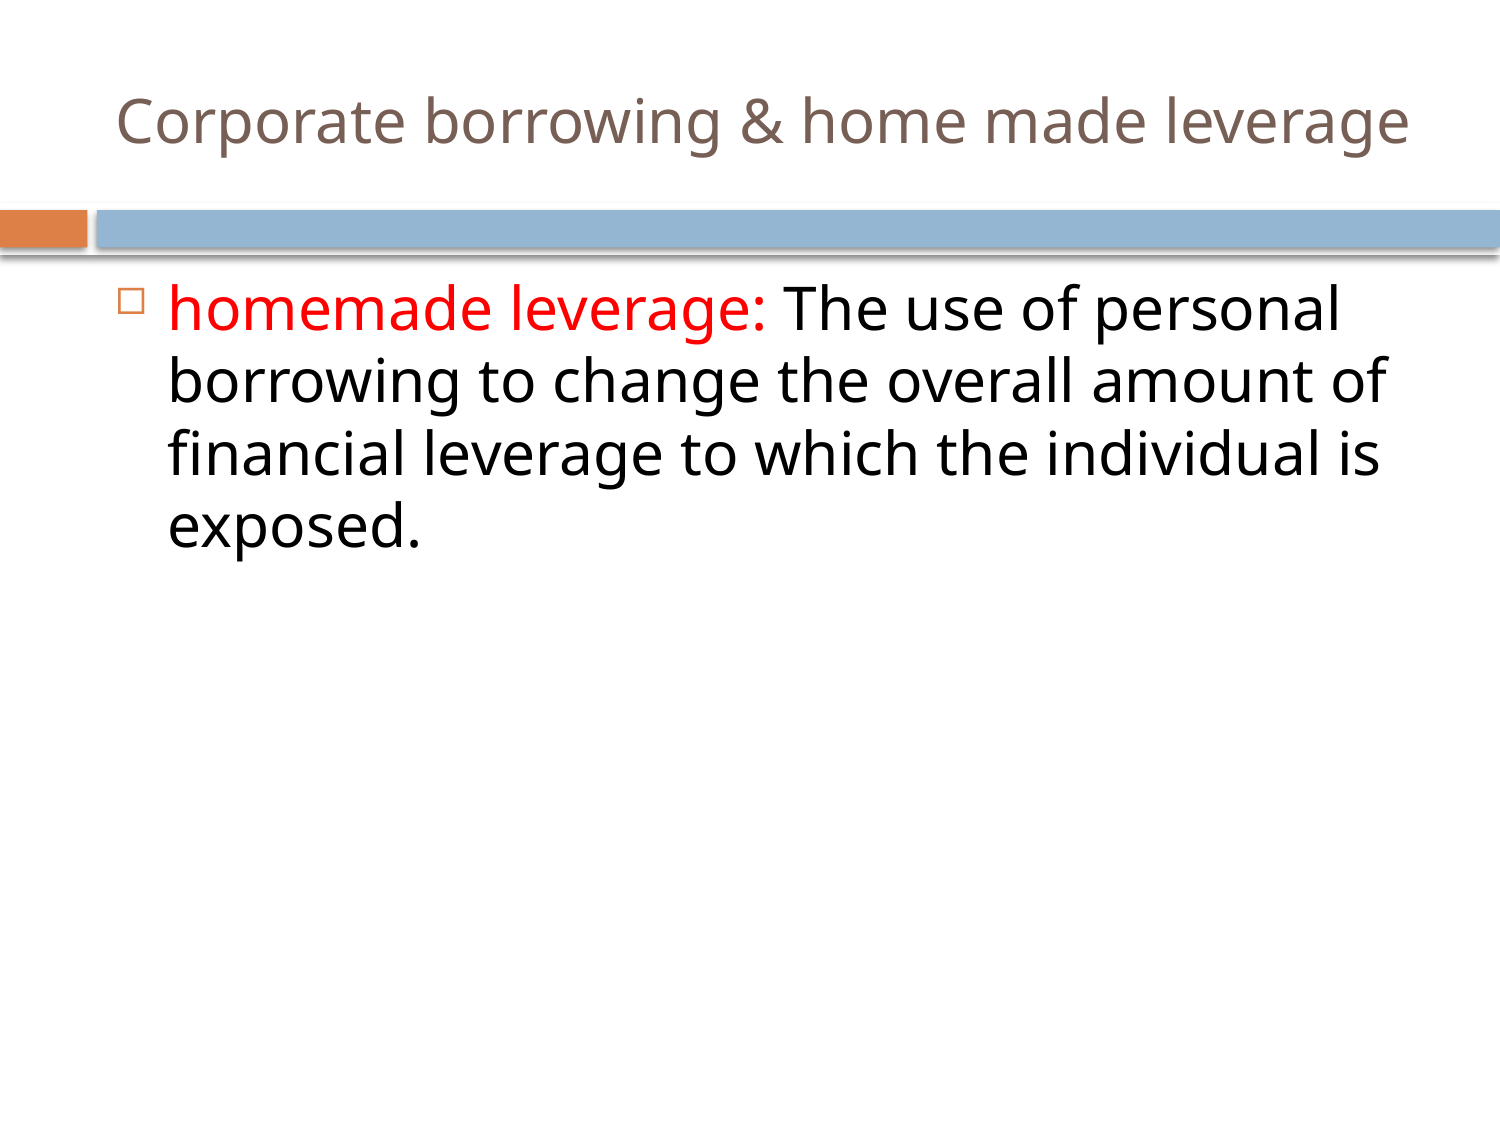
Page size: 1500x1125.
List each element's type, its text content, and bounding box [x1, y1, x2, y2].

title Corporate borrowing & home made leverage [100, 37, 1438, 200]
list homemade leverage: The use of personal borrowing to change the overall amount of financial leverage to which the individual is exposed. [100, 262, 1438, 1000]
